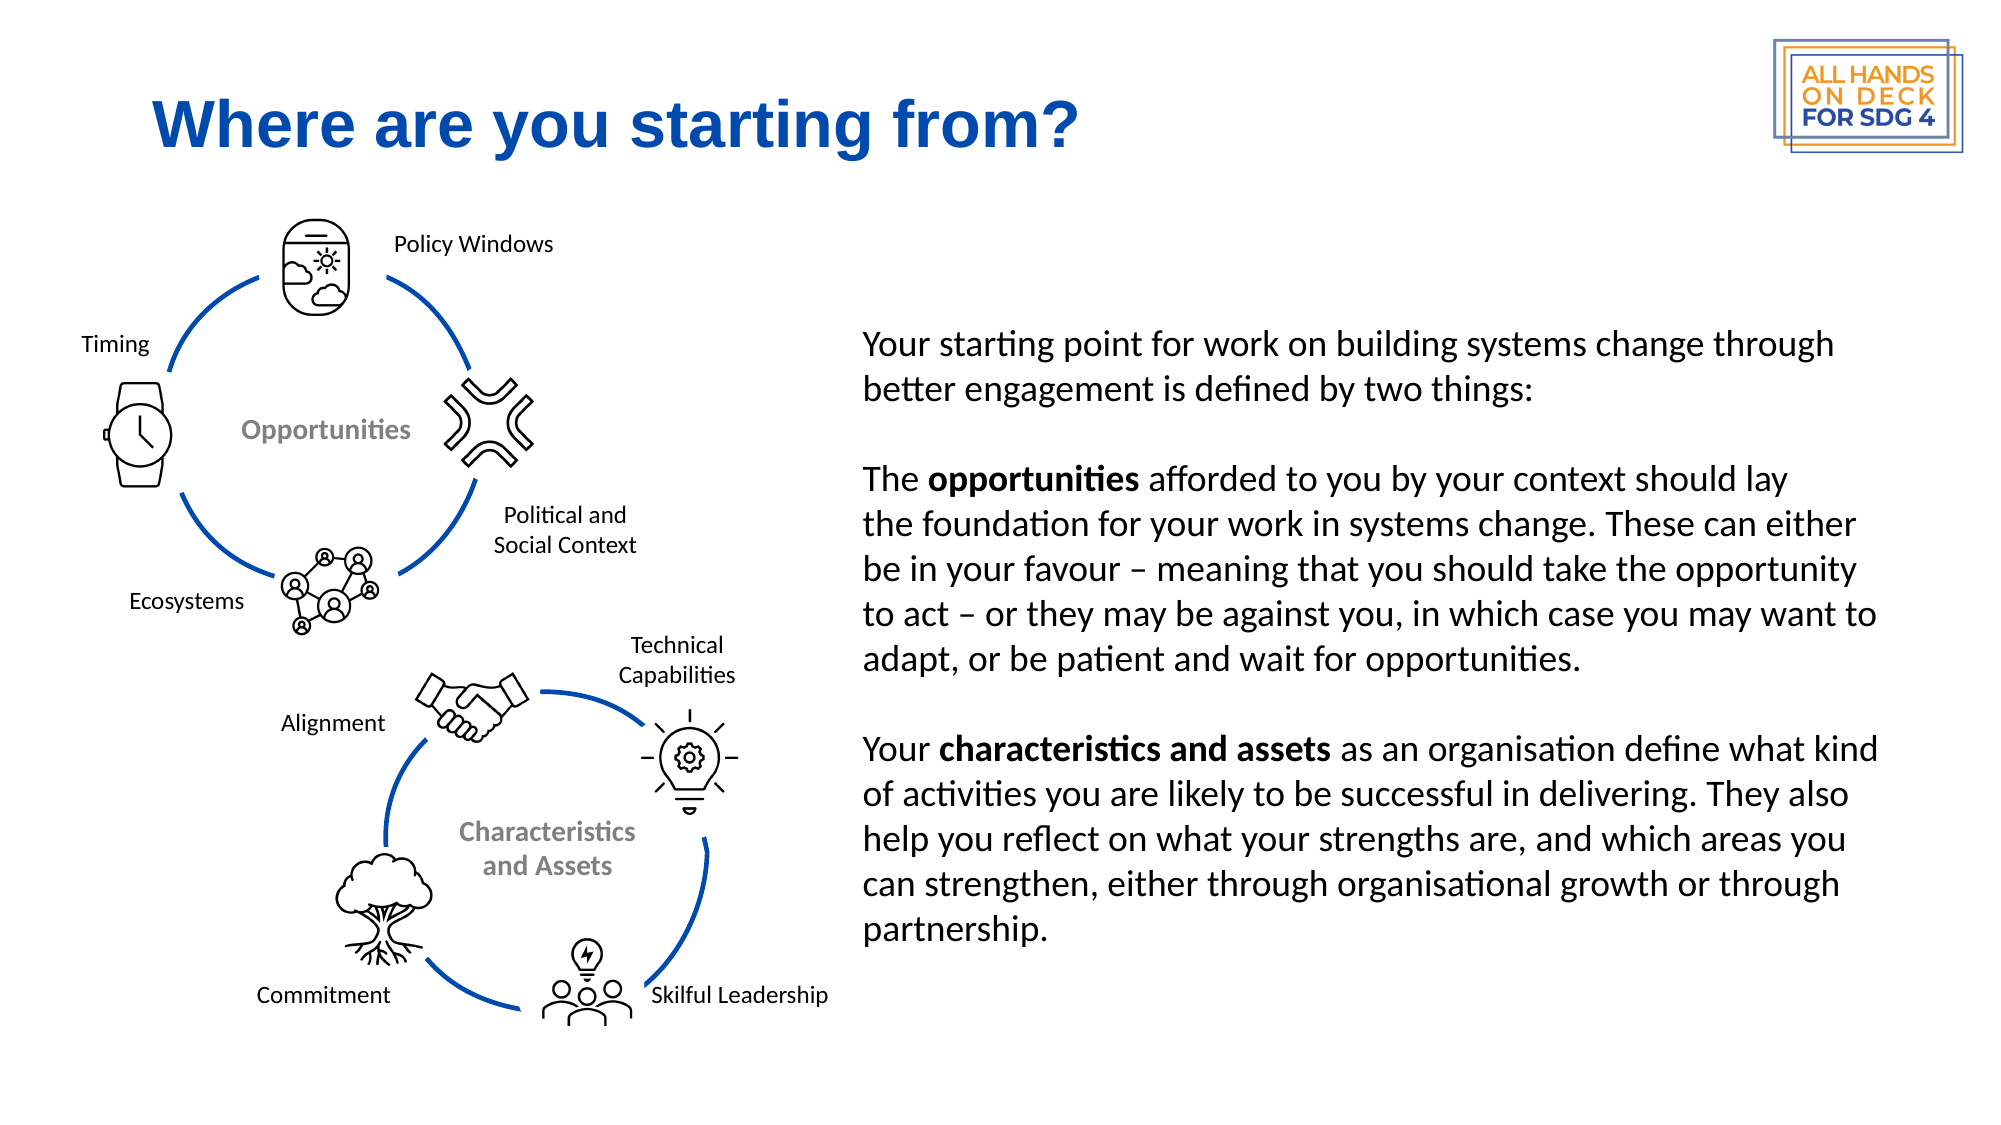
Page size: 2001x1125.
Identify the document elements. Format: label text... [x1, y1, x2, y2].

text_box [216, 620, 848, 1053]
title Where are you starting from? [137, 59, 1156, 193]
picture [1770, 34, 1978, 168]
text_box Your starting point for work on building systems change through better engagement is defined by two things: The opportunities afforded to you by your context should lay the foundation for your work in systems change. These can either be in your favour – meaning that you should take the opportunity to act – or they may be against you, in which case you may want to adapt, or be patient and wait for opportunities. Your characteristics and assets as an organisation define what kind of activities you are likely to be successful in delivering. They also help you reflect on what your strengths are, and which areas you can strengthen, either through organisational growth or through partnership. [847, 311, 1913, 957]
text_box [44, 207, 673, 656]
